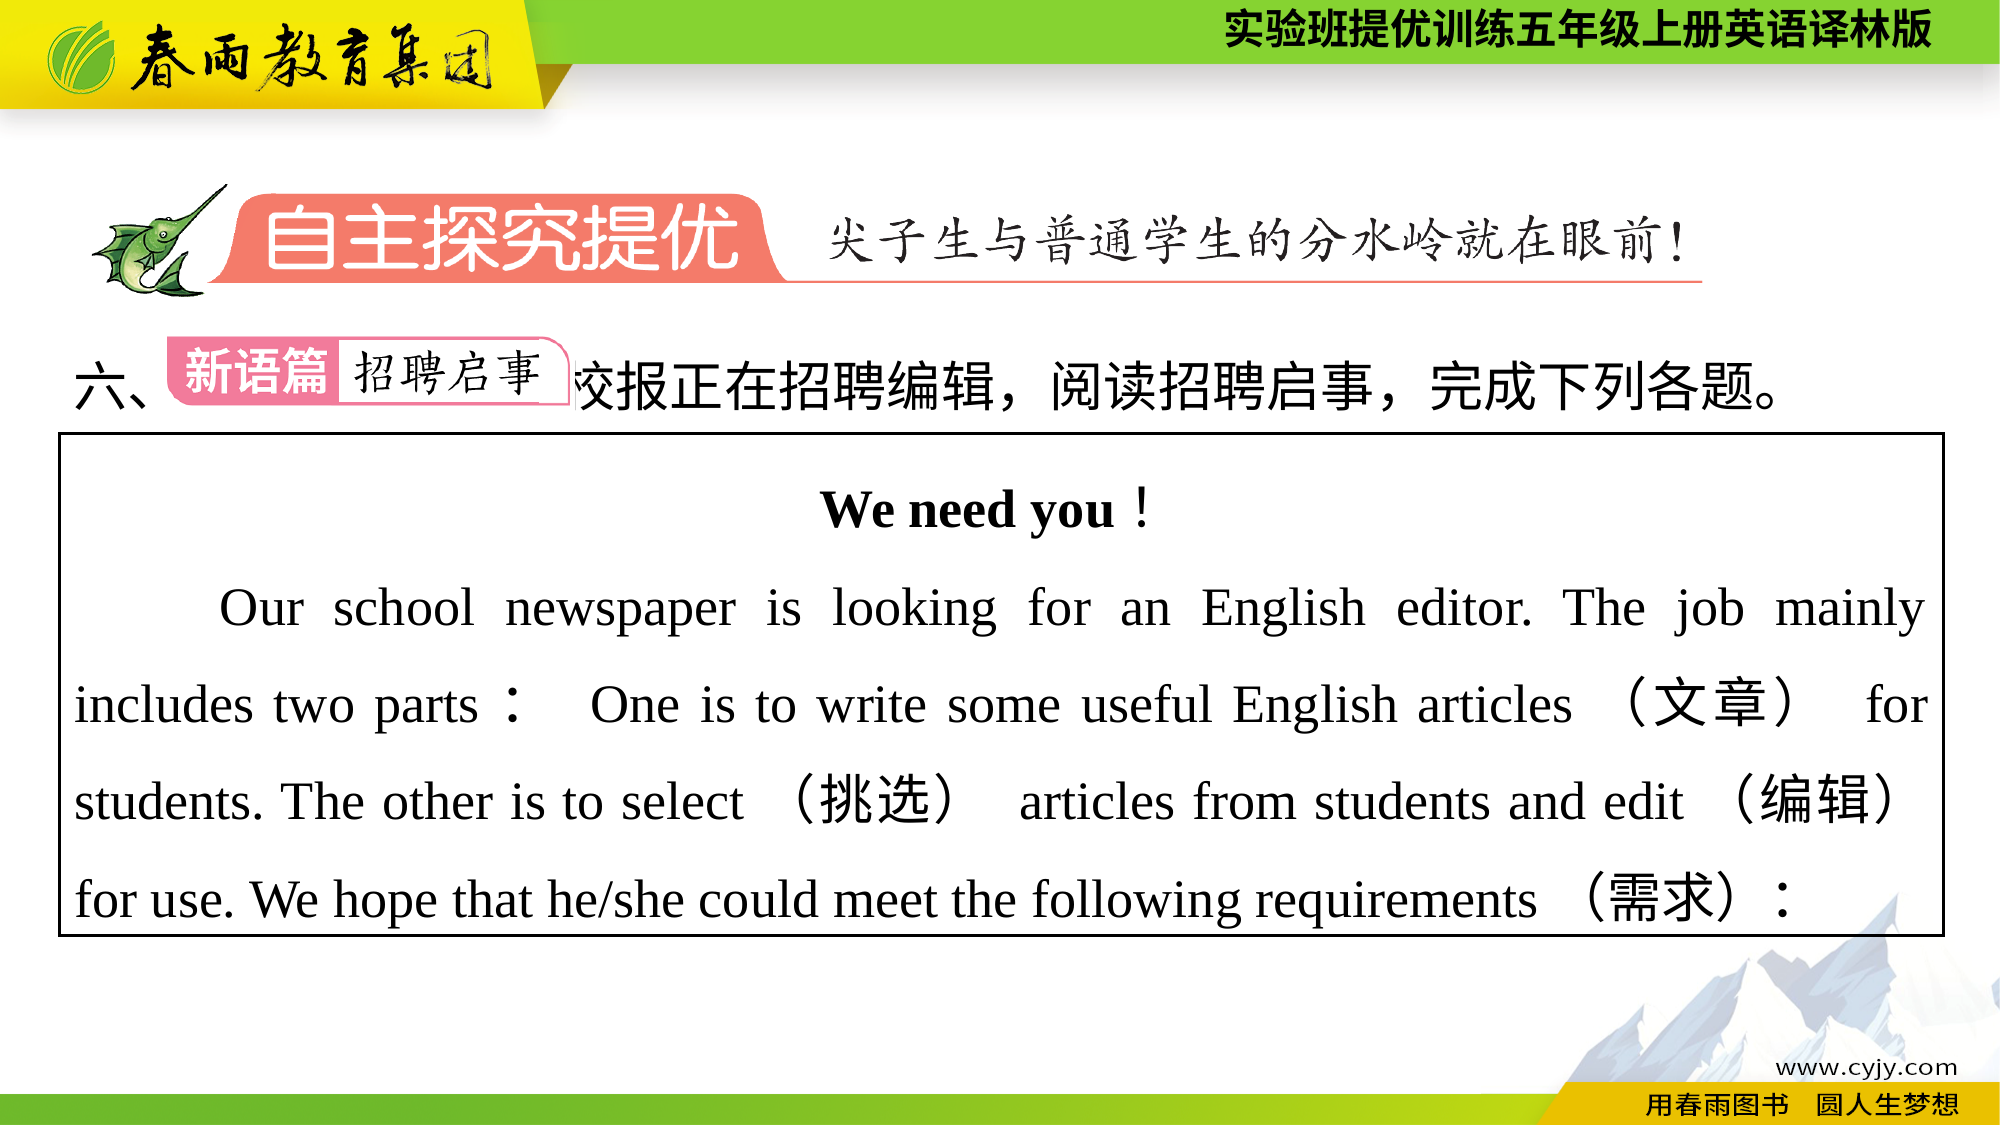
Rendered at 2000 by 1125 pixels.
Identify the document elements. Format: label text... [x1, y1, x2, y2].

text_box 六、 校报正在招聘编辑，阅读招聘启事，完成下列各题。 [58, 312, 1943, 426]
picture [0, 0, 2000, 1125]
text_box We need you！ Our school newspaper is looking for an English editor. The job mainly includes two parts： One is to write some useful English articles（文章） for students. The other is to select（挑选） articles from students and edit（编辑） for use. We hope that he/she could meet the following requirements（需求）： [59, 433, 1944, 936]
